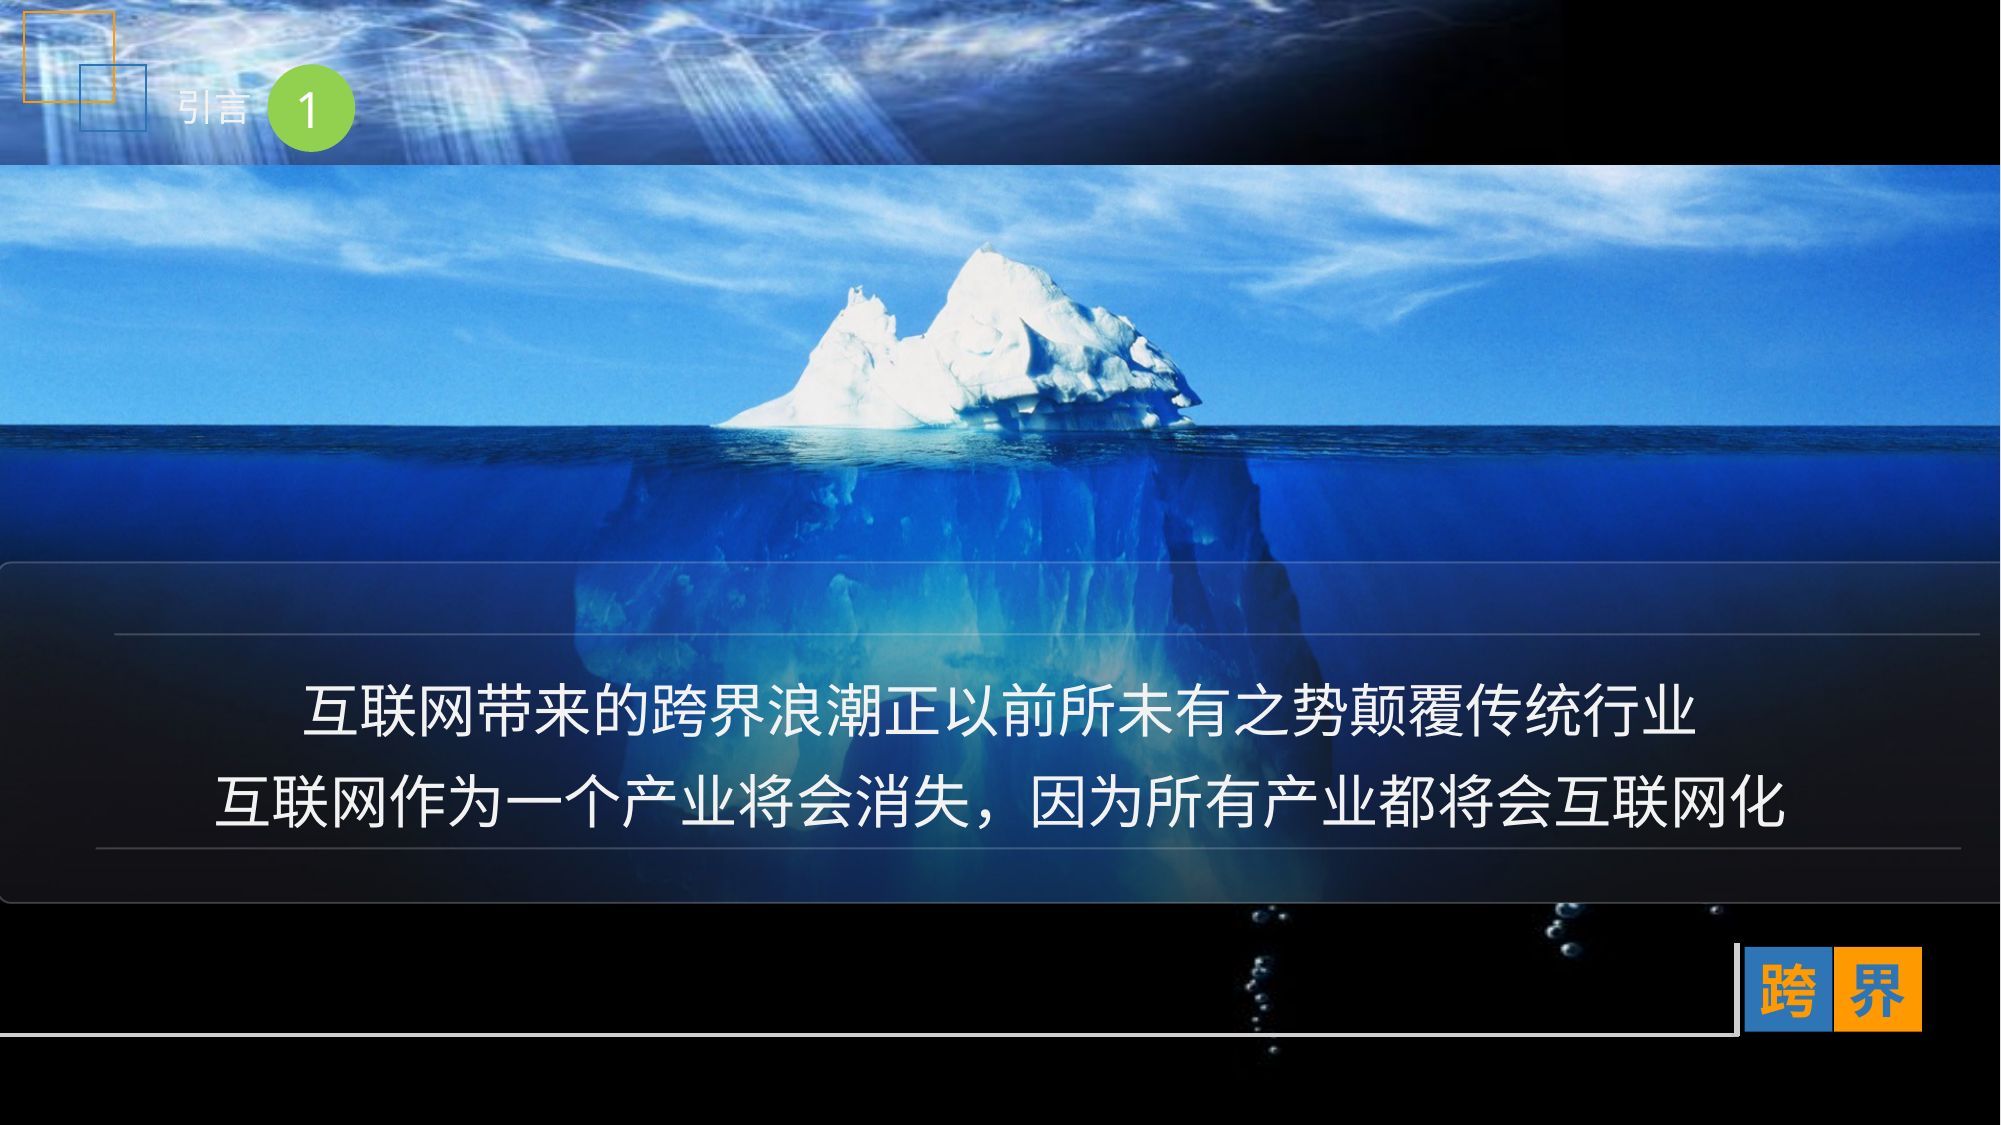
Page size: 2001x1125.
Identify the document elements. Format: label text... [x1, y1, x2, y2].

picture [0, 0, 2001, 1125]
text_box 引言 [161, 76, 267, 137]
text_box 1 [267, 64, 356, 152]
